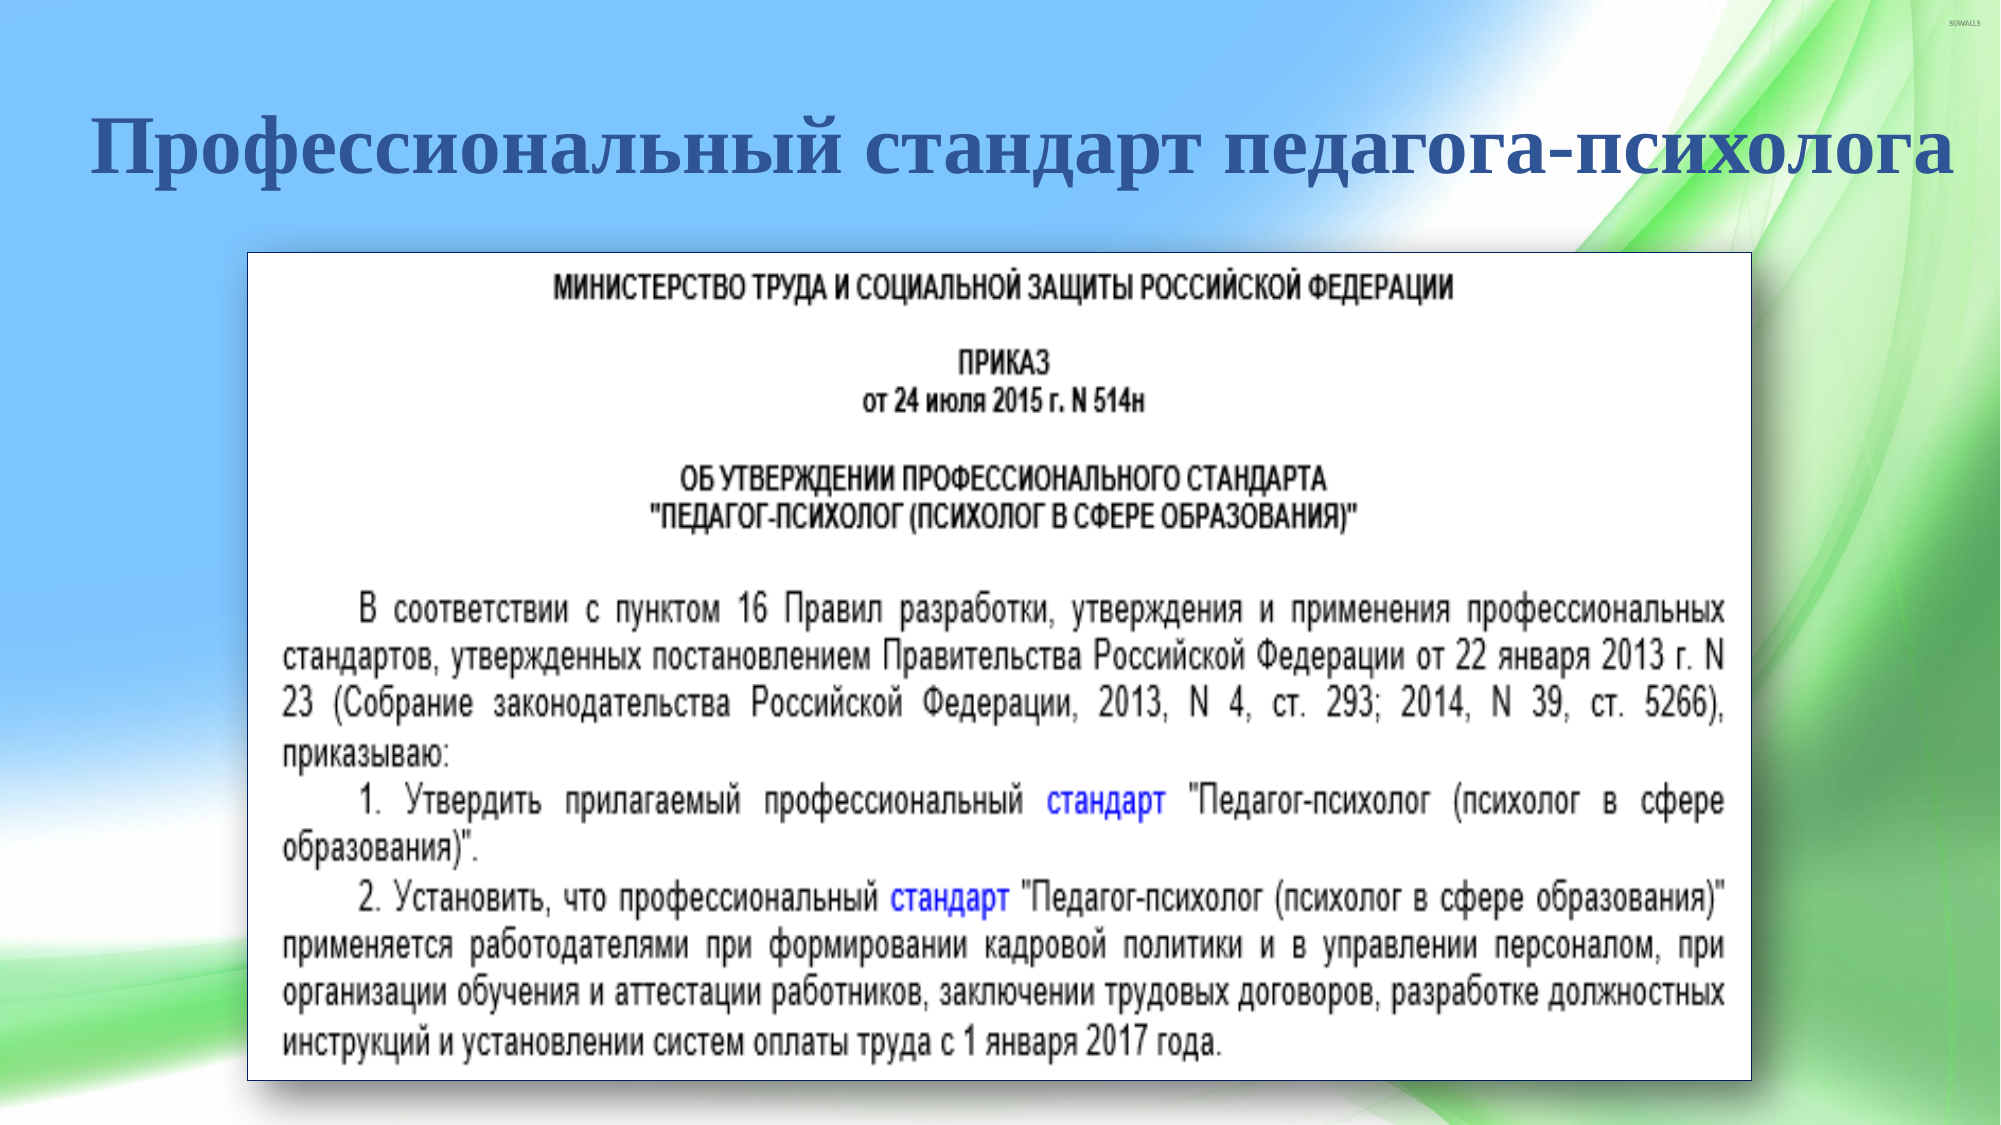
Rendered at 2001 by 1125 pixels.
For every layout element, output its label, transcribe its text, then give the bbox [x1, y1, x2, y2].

title Профессиональный стандарт педагога-психолога [59, 94, 1988, 199]
picture [0, 0, 2001, 1125]
